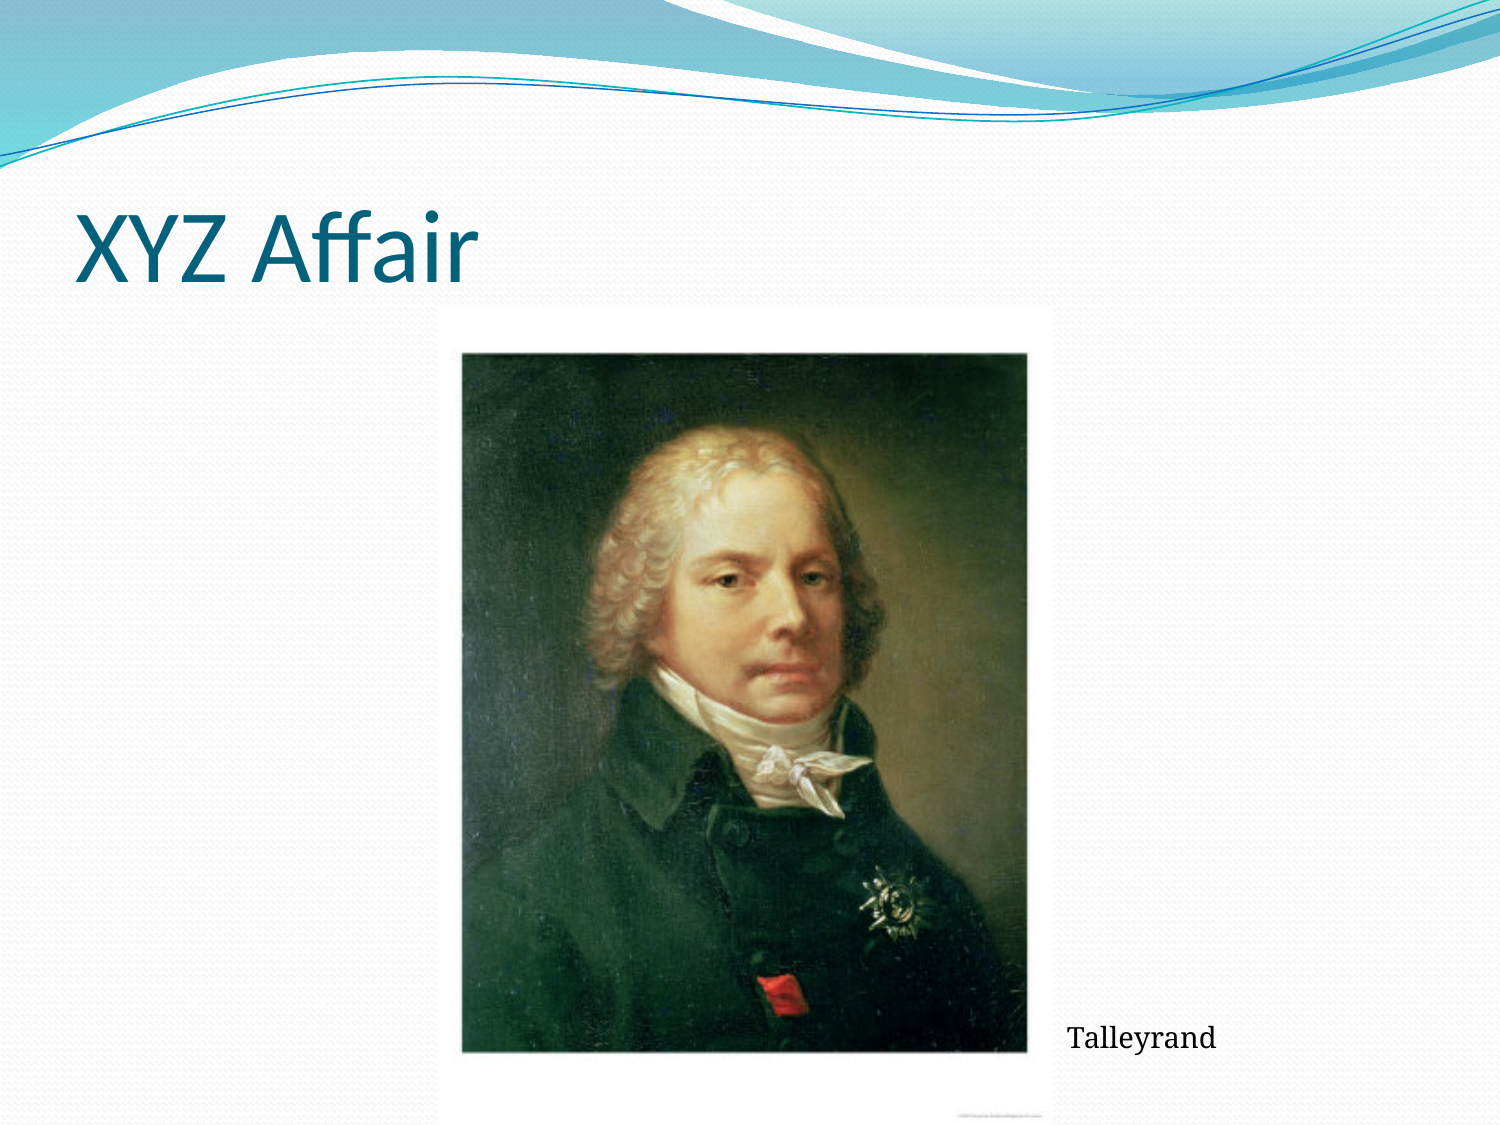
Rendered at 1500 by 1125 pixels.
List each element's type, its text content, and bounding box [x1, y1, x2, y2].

picture [437, 306, 1053, 1125]
title XYZ Affair [75, 115, 1425, 303]
text_box Talleyrand [1058, 1012, 1275, 1063]
